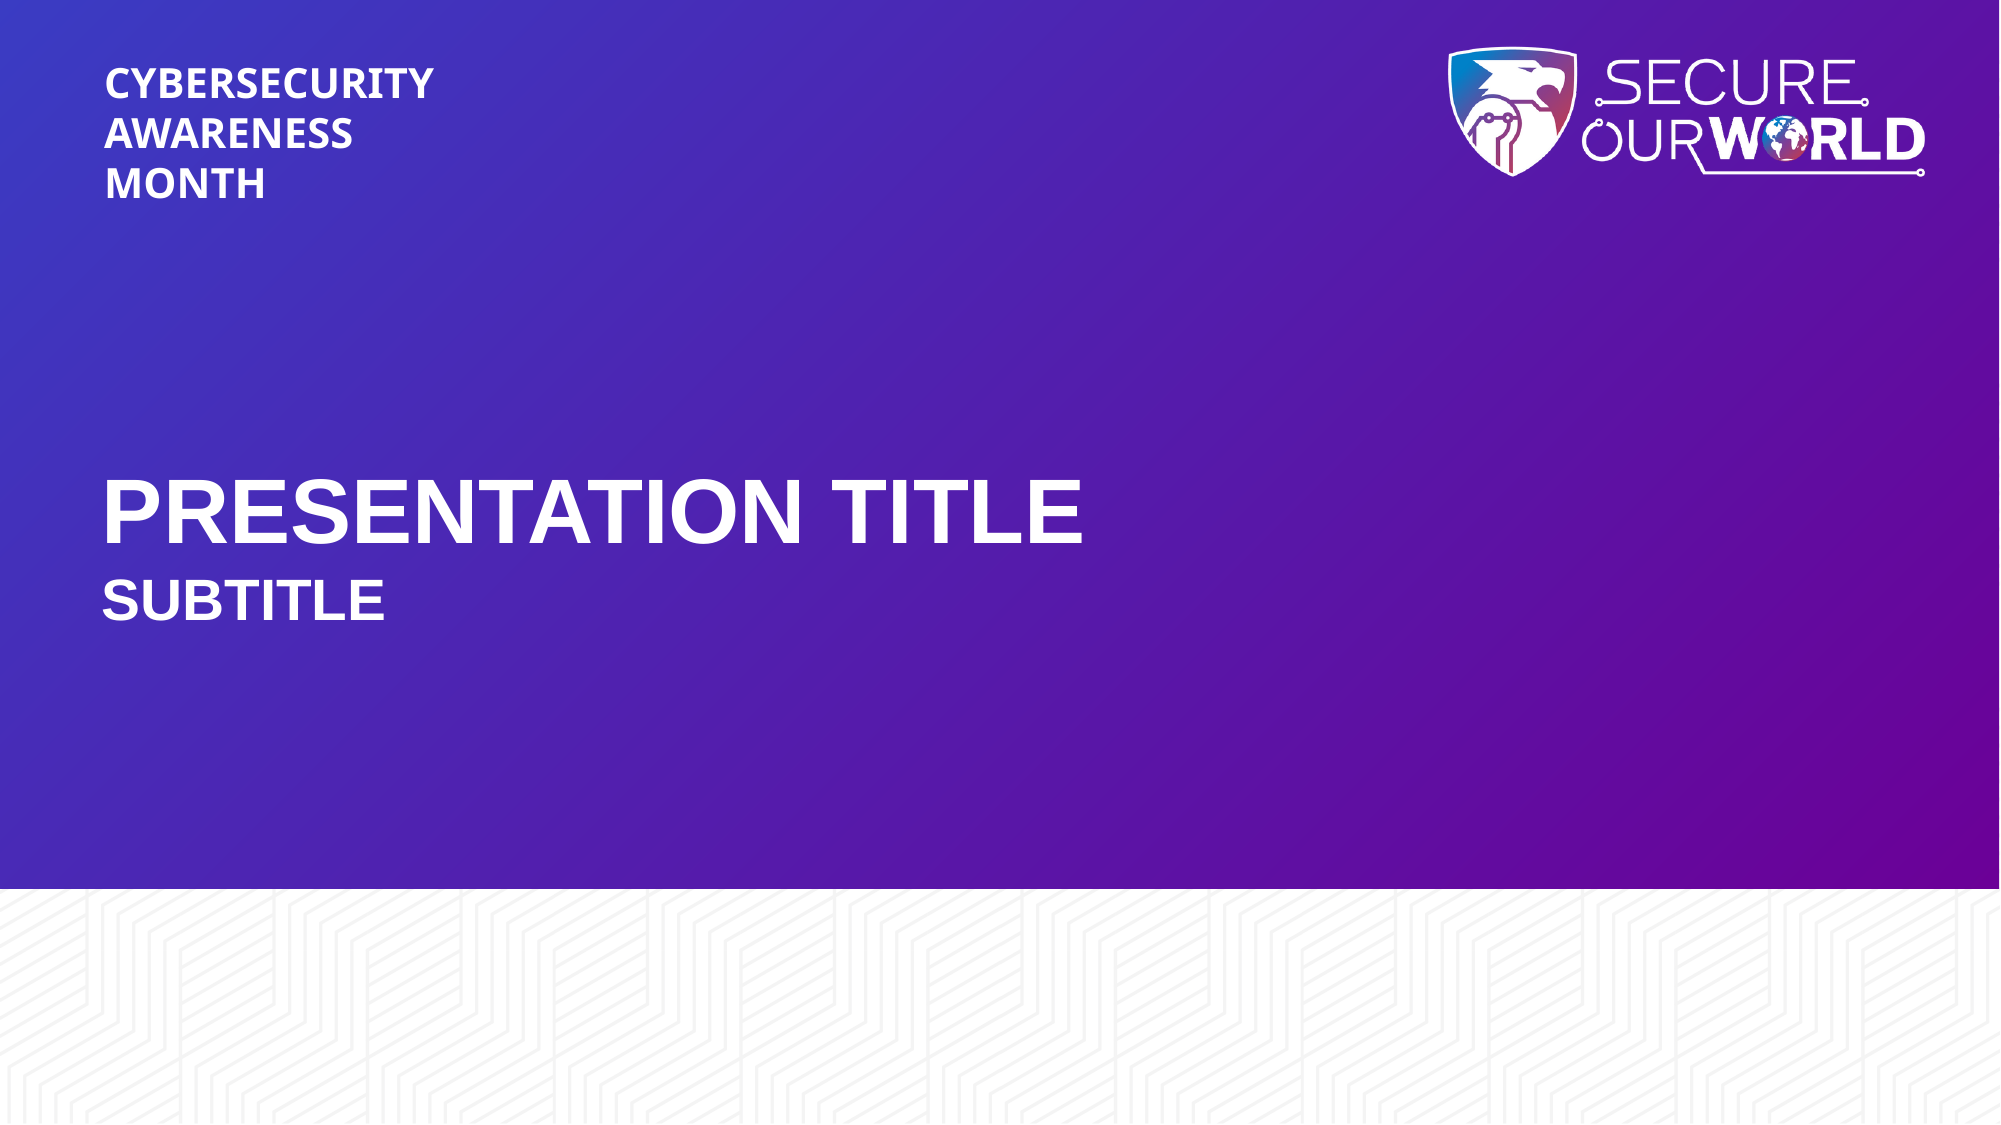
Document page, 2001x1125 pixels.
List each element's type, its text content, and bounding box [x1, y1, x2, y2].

text_box [1401, 0, 1971, 221]
title Presentation Title Subtitle [0, 421, 1996, 1049]
picture [0, 0, 2001, 1125]
text_box Cybersecurity Awareness Month [0, 26, 1460, 222]
